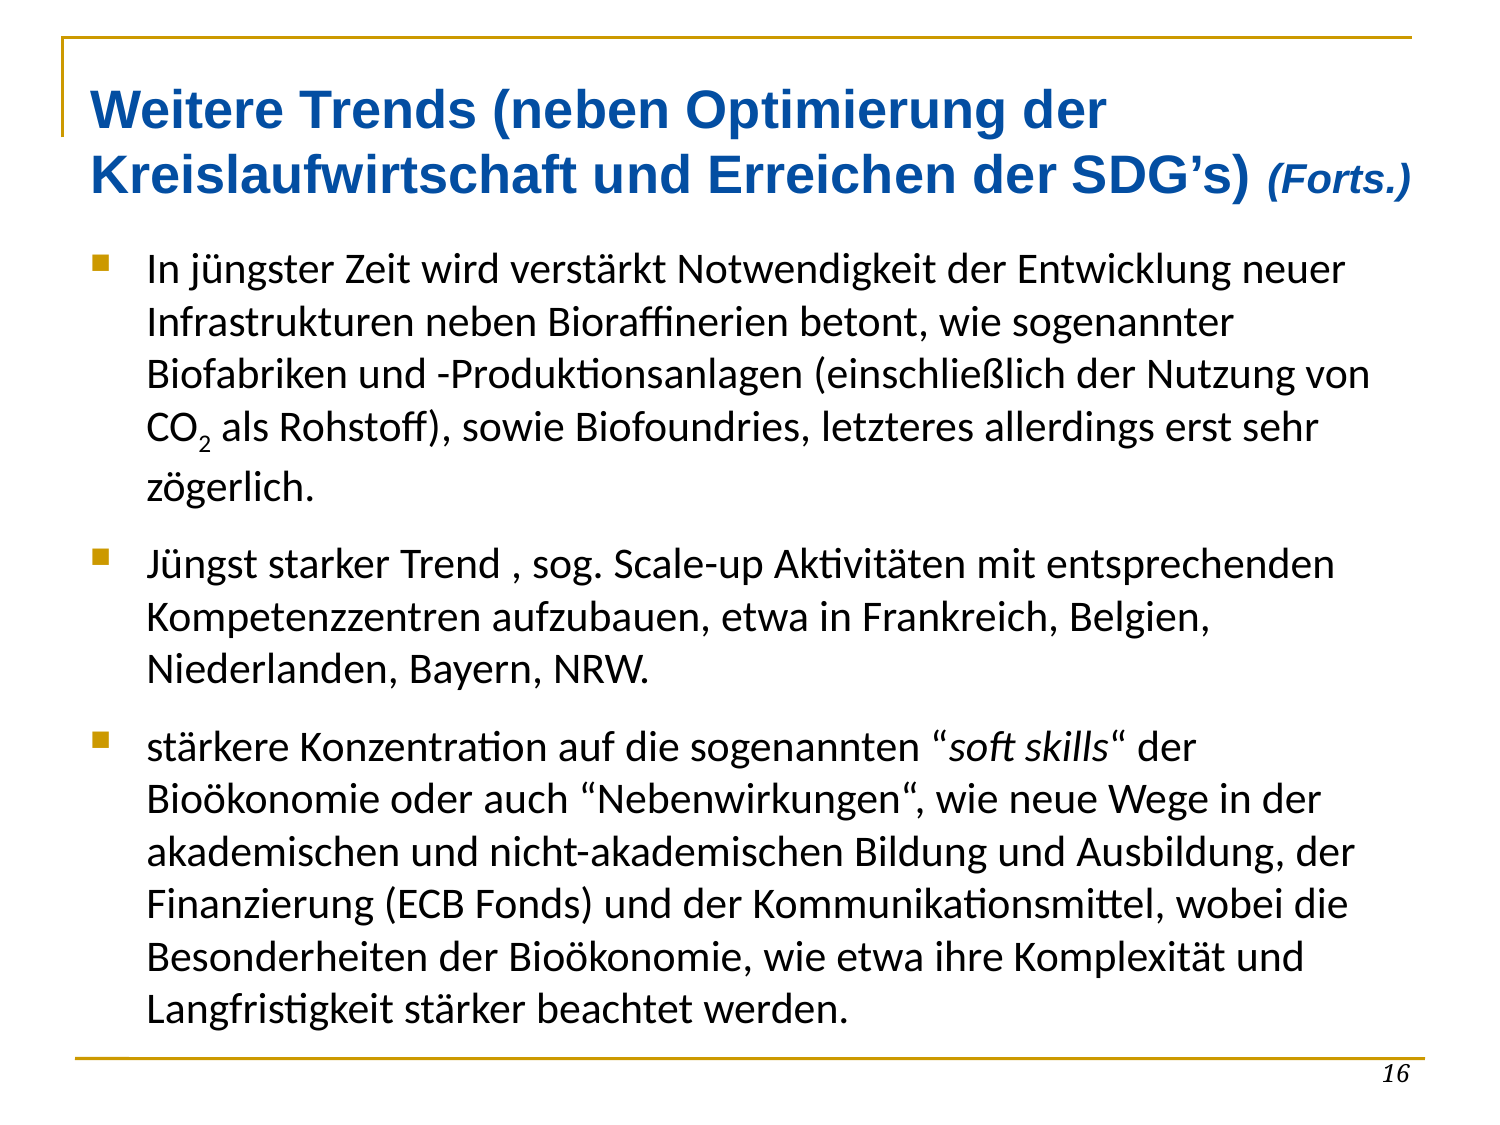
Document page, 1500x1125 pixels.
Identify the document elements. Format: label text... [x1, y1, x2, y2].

list In jüngster Zeit wird verstärkt Notwendigkeit der Entwicklung neuer Infrastrukturen neben Bioraffinerien betont, wie sogenannter Biofabriken und -Produktionsanlagen (einschließlich der Nutzung von CO2 als Rohstoff), sowie Biofoundries, letzteres allerdings erst sehr zögerlich. Jüngst starker Trend , sog. Scale-up Aktivitäten mit entsprechenden Kompetenzzentren aufzubauen, etwa in Frankreich, Belgien, Niederlanden, Bayern, NRW. stärkere Konzentration auf die sogenannten “soft skills“ der Bioökonomie oder auch “Nebenwirkungen“, wie neue Wege in der akademischen und nicht-akademischen Bildung und Ausbildung, der Finanzierung (ECB Fonds) und der Kommunikationsmittel, wobei die Besonderheiten der Bioökonomie, wie etwa ihre Komplexität und Langfristigkeit stärker beachtet werden. [75, 233, 1425, 1015]
title Weitere Trends (neben Optimierung der Kreislaufwirtschaft und Erreichen der SDG’s) (Forts.) [75, 45, 1471, 233]
slide_number 16 [1074, 1023, 1426, 1100]
